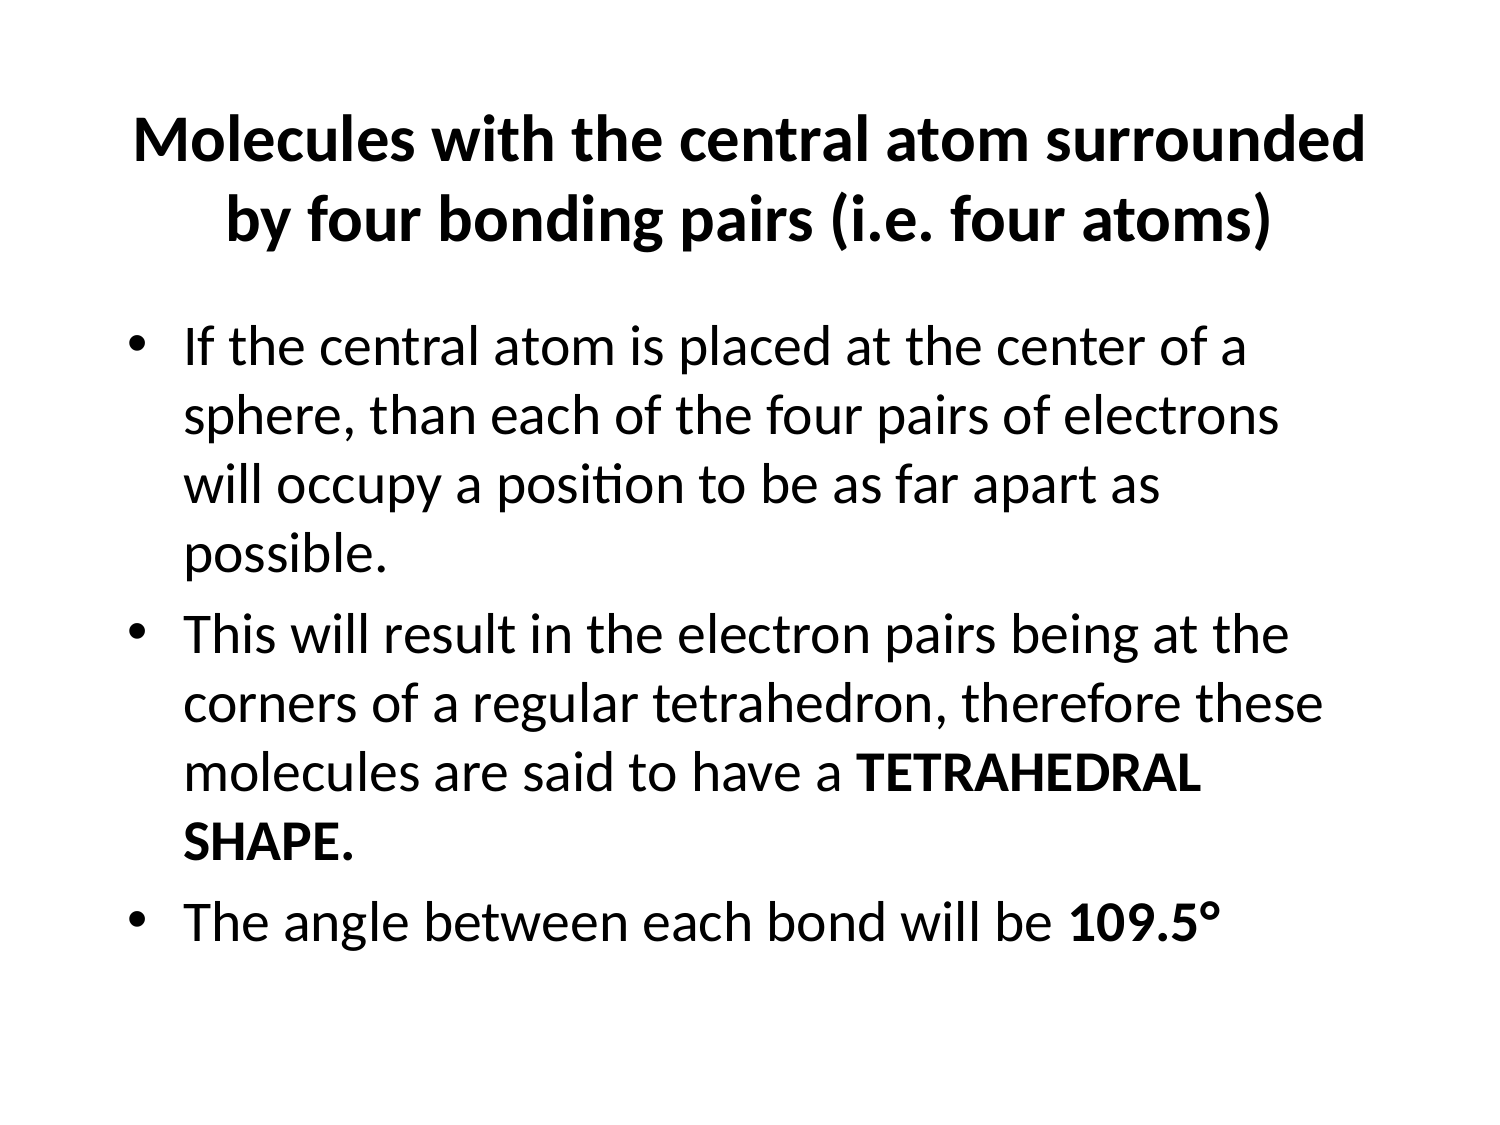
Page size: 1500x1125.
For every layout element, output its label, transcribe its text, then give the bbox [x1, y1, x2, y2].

list If the central atom is placed at the center of a sphere, than each of the four pairs of electrons will occupy a position to be as far apart as possible. This will result in the electron pairs being at the corners of a regular tetrahedron, therefore these molecules are said to have a TETRAHEDRAL SHAPE. The angle between each bond will be 109.5° [112, 299, 1388, 963]
title Molecules with the central atom surrounded by four bonding pairs (i.e. four atoms) [112, 99, 1388, 251]
